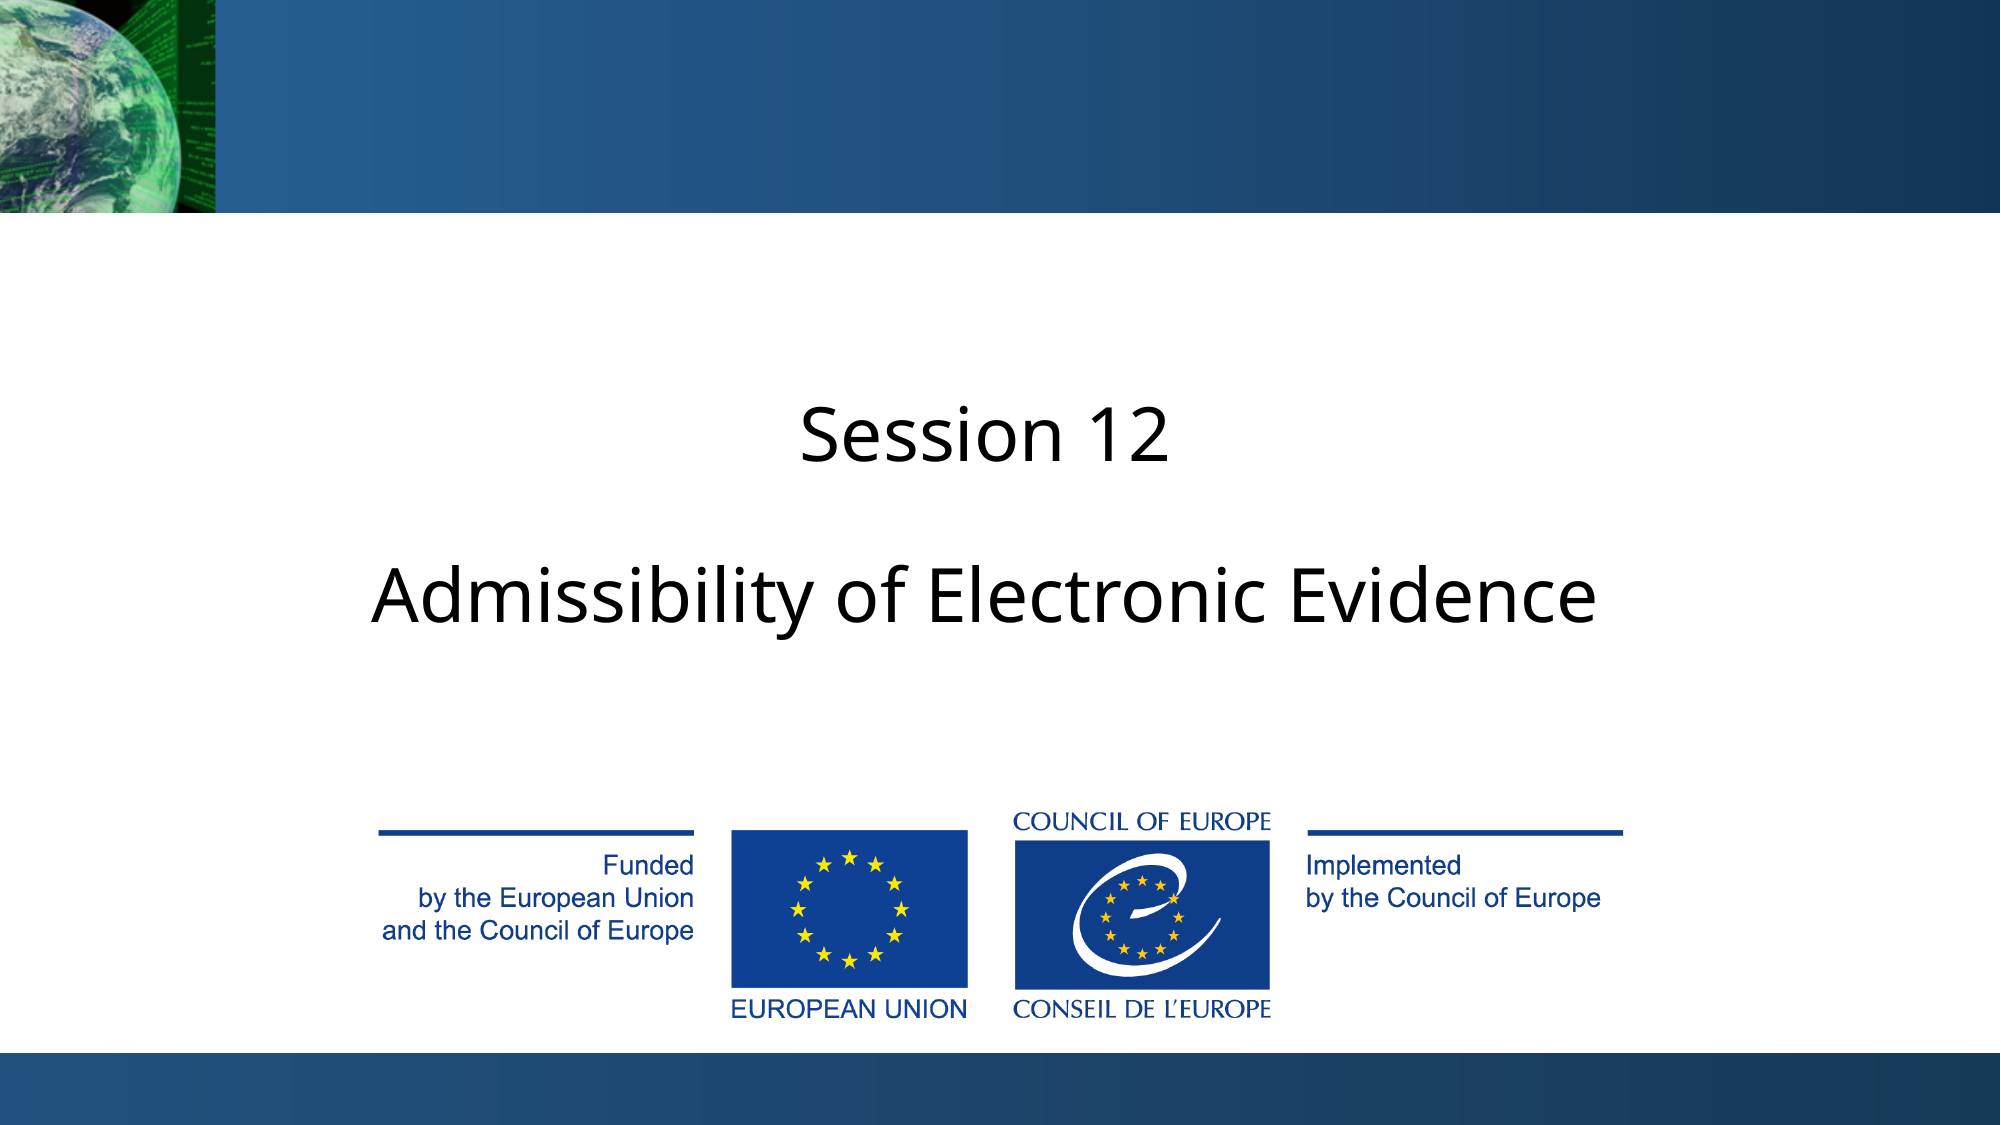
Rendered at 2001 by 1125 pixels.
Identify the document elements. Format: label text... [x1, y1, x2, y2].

picture [0, 0, 2000, 213]
text_box Session 12 Admissibility of Electronic Evidence [93, 390, 1878, 647]
picture [376, 810, 1624, 1020]
